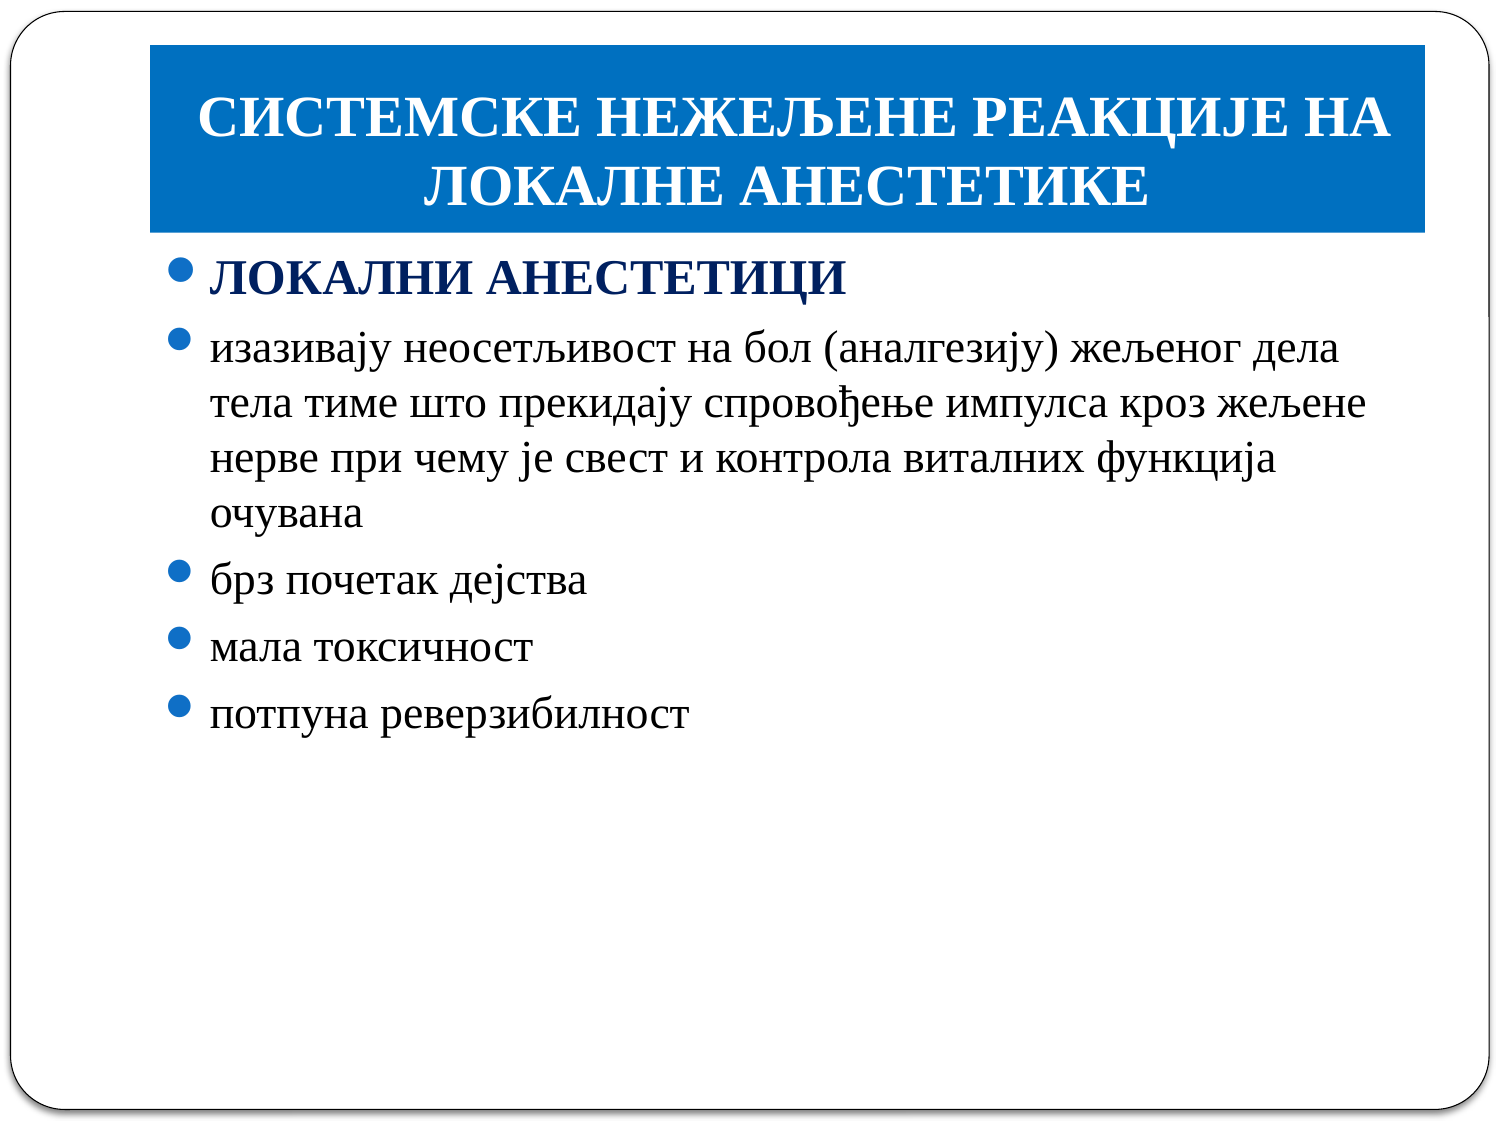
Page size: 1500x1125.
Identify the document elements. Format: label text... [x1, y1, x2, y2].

list ЛОКАЛНИ АНЕСТЕТИЦИ изазивају неосетљивост на бол (аналгезију) жељеног дела тела тиме што прекидају спровођење импулса кроз жељене нерве при чему је свест и контрола виталних функција очувана брз почетак дејства мала токсичност потпуна реверзибилност [150, 237, 1425, 988]
title СИСТЕМСКЕ НЕЖЕЉЕНЕ РЕАКЦИЈЕ НА ЛОКАЛНЕ АНЕСТЕТИКЕ [150, 45, 1425, 233]
